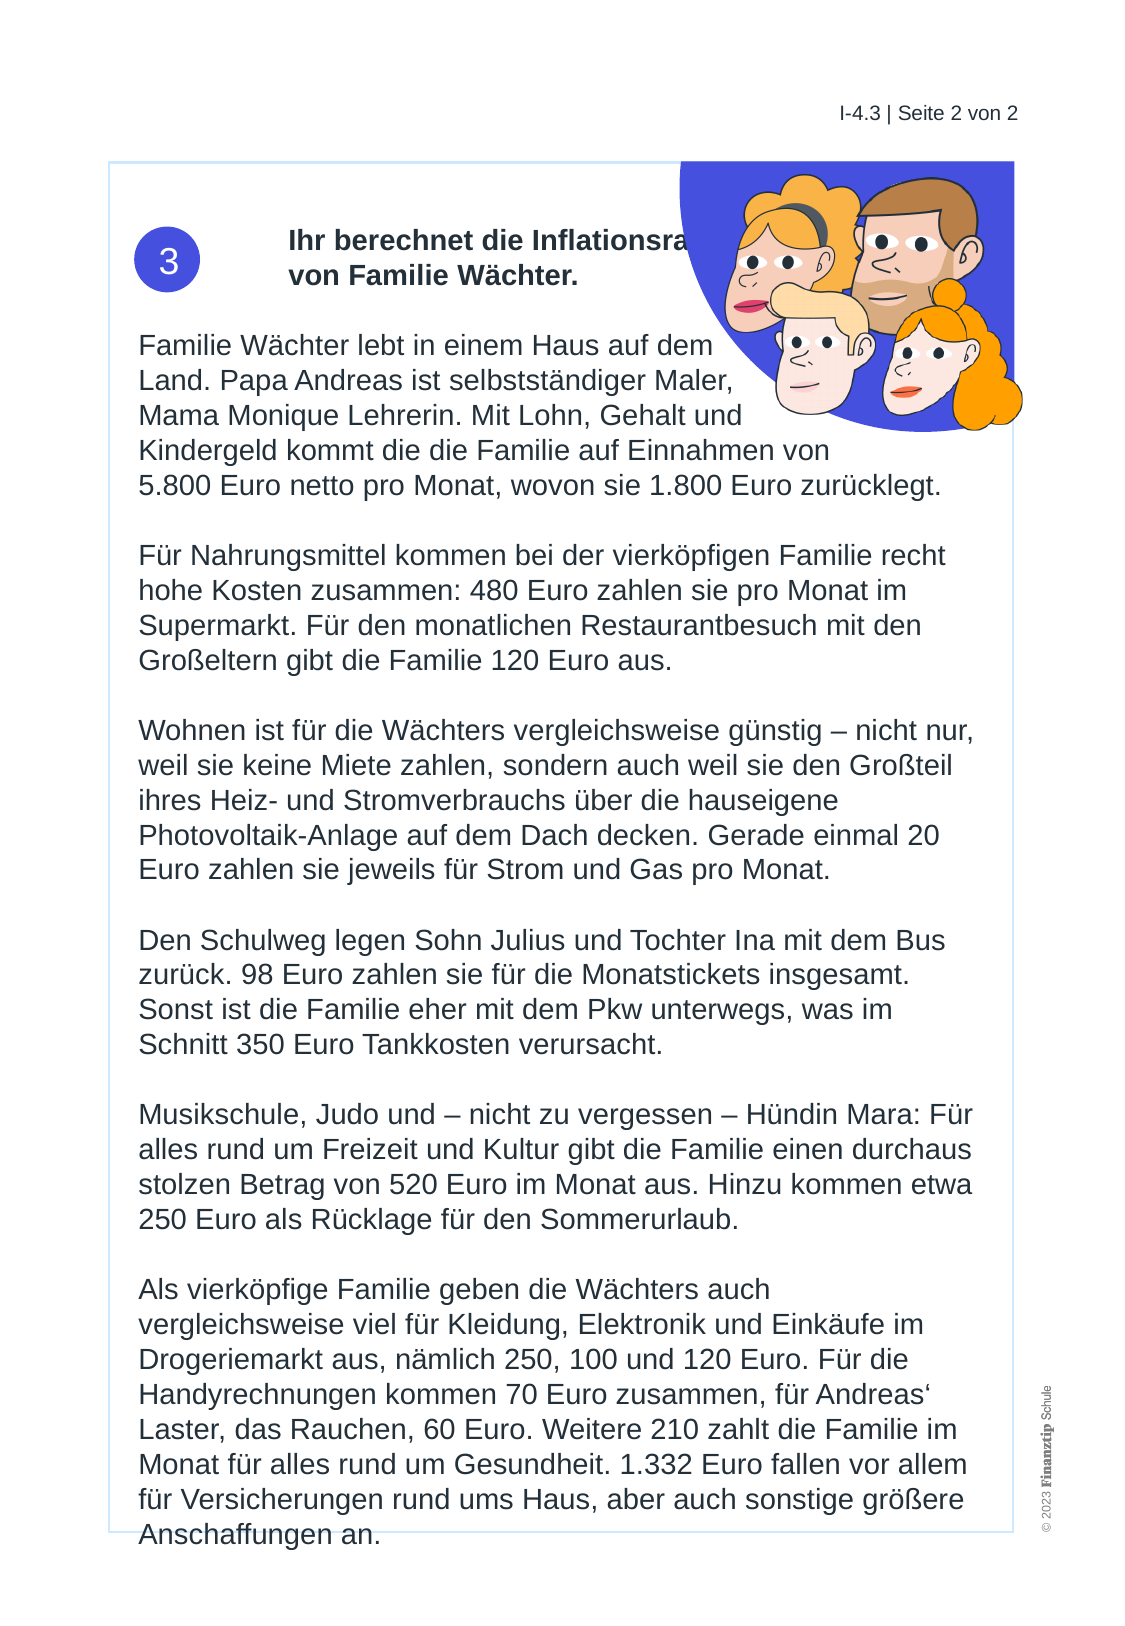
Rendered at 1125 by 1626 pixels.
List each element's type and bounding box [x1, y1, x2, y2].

picture [1039, 1386, 1054, 1487]
picture [724, 173, 1023, 431]
